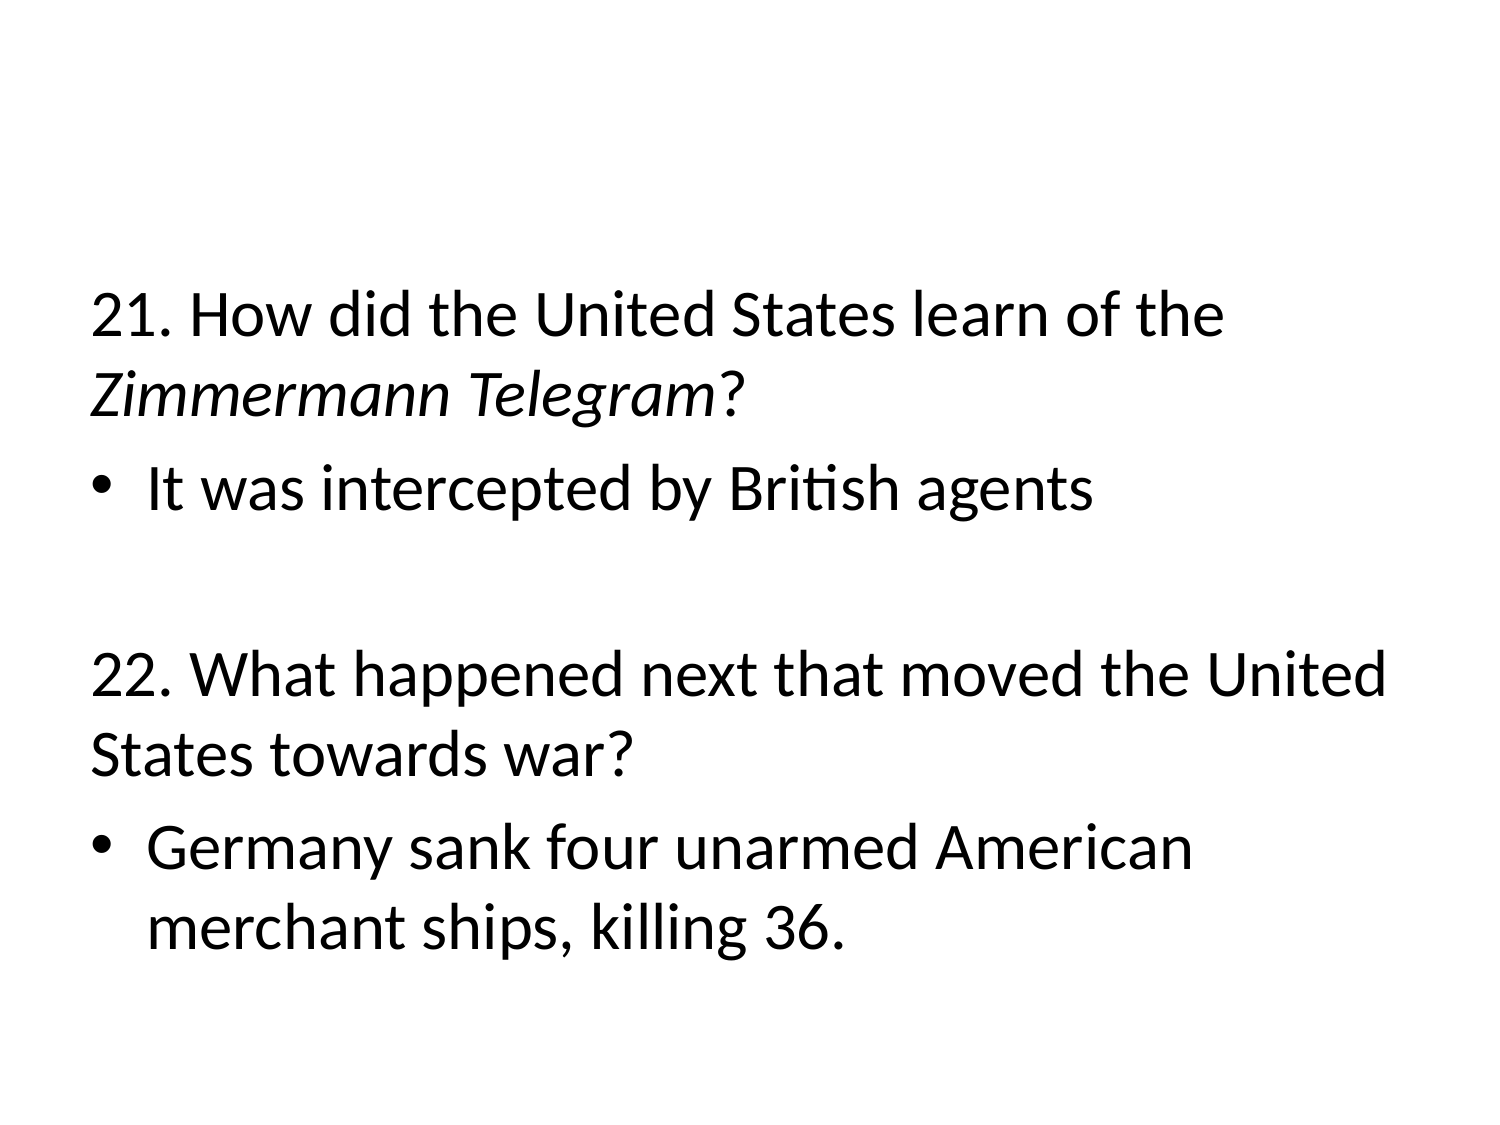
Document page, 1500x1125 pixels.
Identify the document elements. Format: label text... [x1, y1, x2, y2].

list 21. How did the United States learn of the Zimmermann Telegram? It was intercepted by British agents 22. What happened next that moved the United States towards war? Germany sank four unarmed American merchant ships, killing 36. [75, 262, 1425, 1005]
